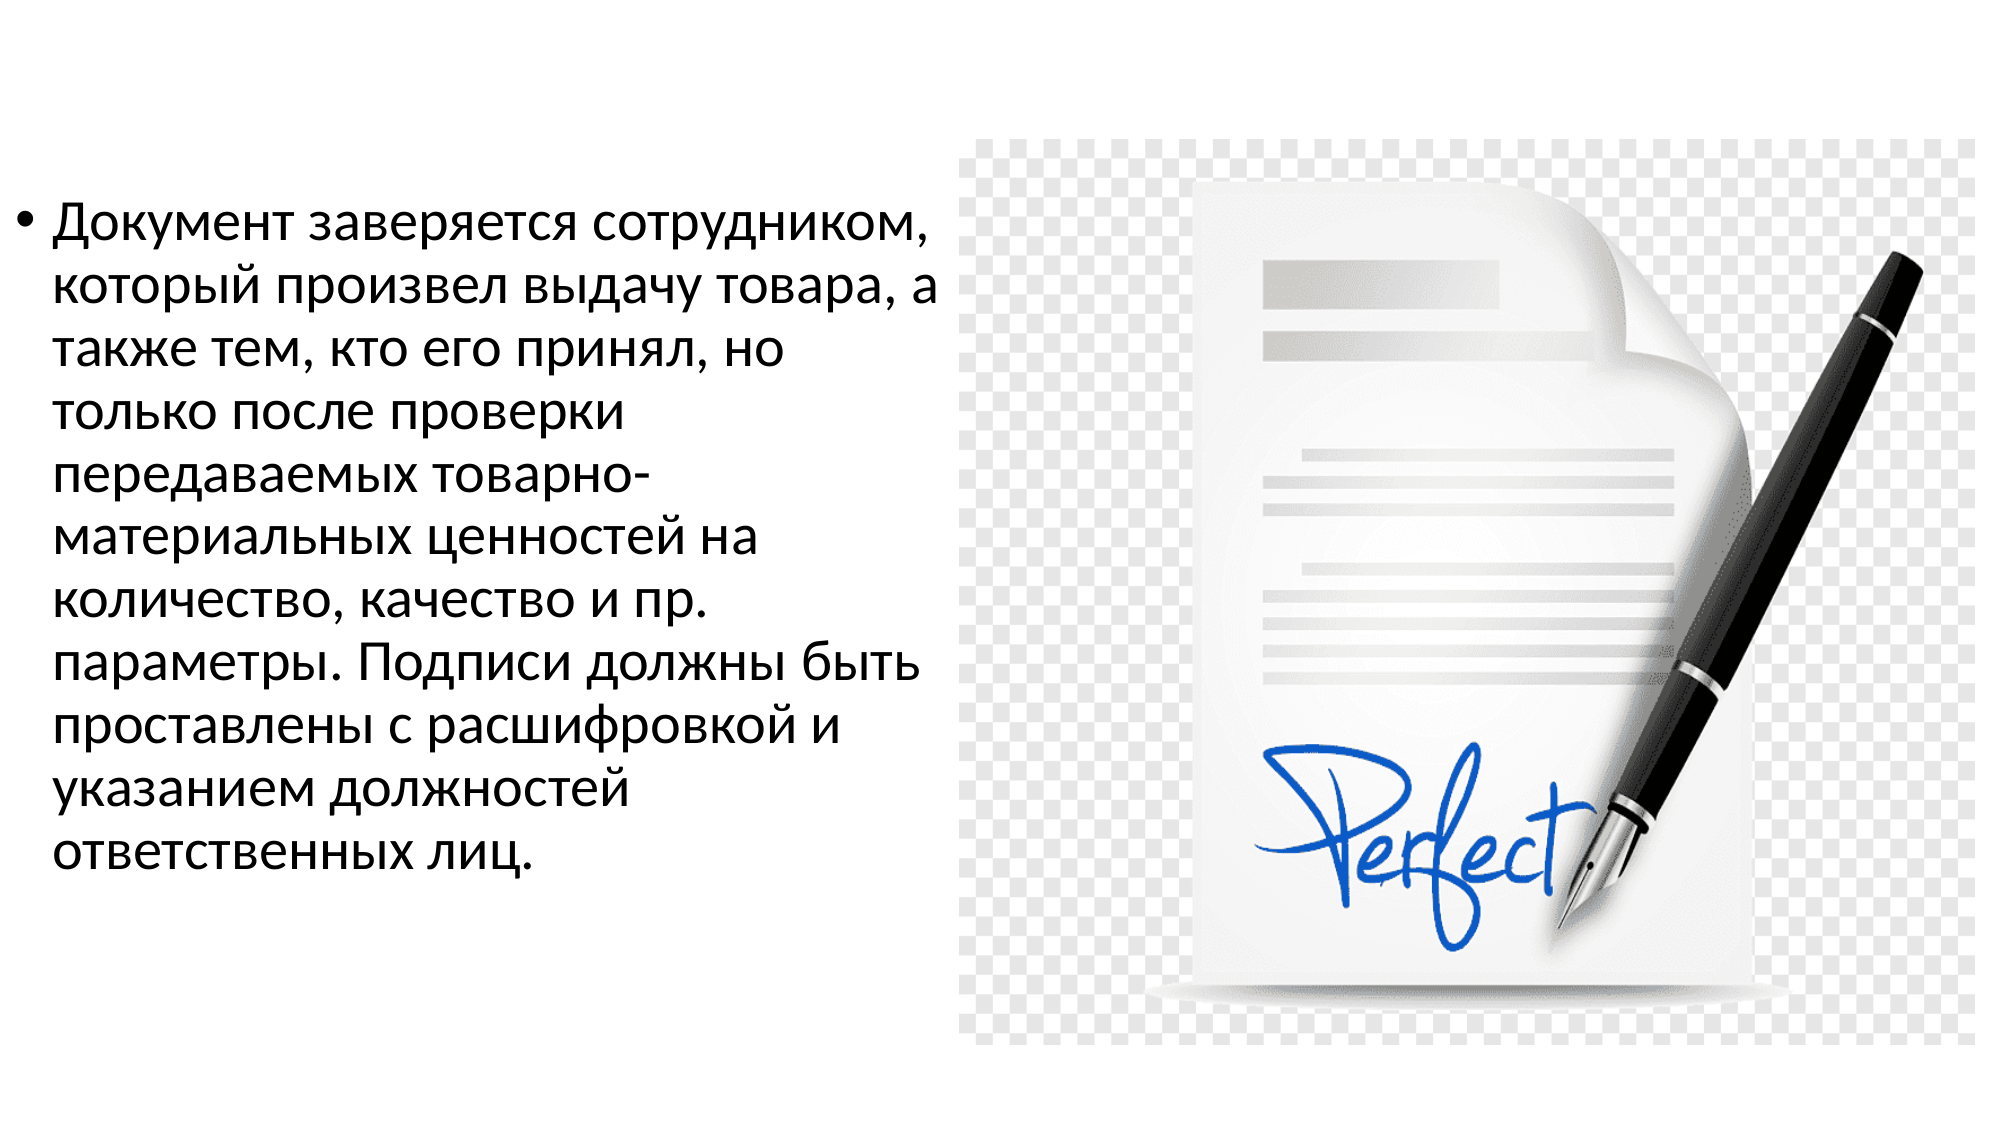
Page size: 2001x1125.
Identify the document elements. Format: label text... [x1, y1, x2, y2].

list Документ заверяется сотрудником, который произвел выдачу товара, а также тем, кто его принял, но только после проверки передаваемых товарно-материальных ценностей на количество, качество и пр. параметры. Подписи должны быть проставлены с расшифровкой и указанием должностей ответственных лиц. [0, 183, 960, 1125]
picture [959, 139, 1975, 1045]
